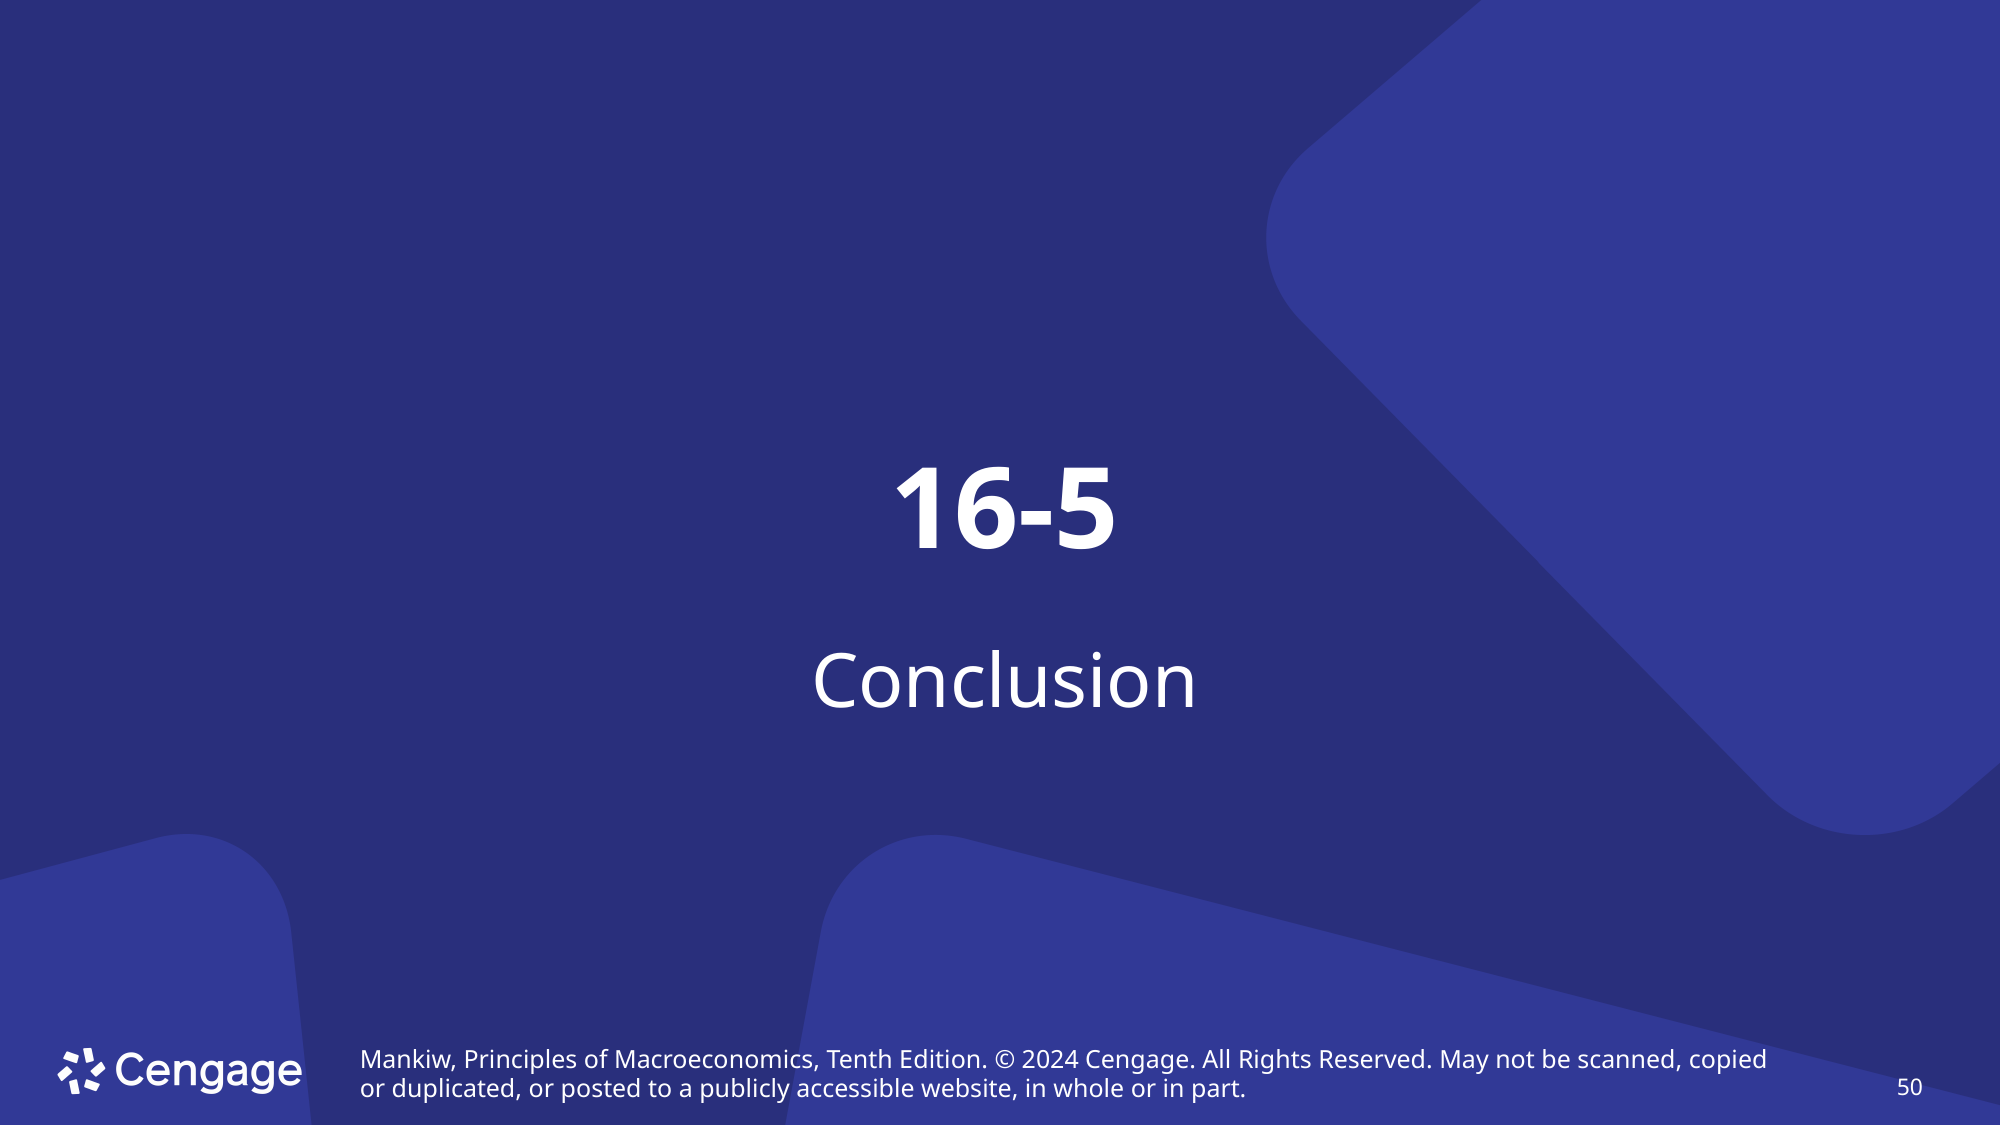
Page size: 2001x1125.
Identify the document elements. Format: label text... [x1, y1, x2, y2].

title 16-5 [150, 189, 1860, 581]
subtitle Conclusion [150, 624, 1860, 859]
picture [0, 0, 2000, 1125]
